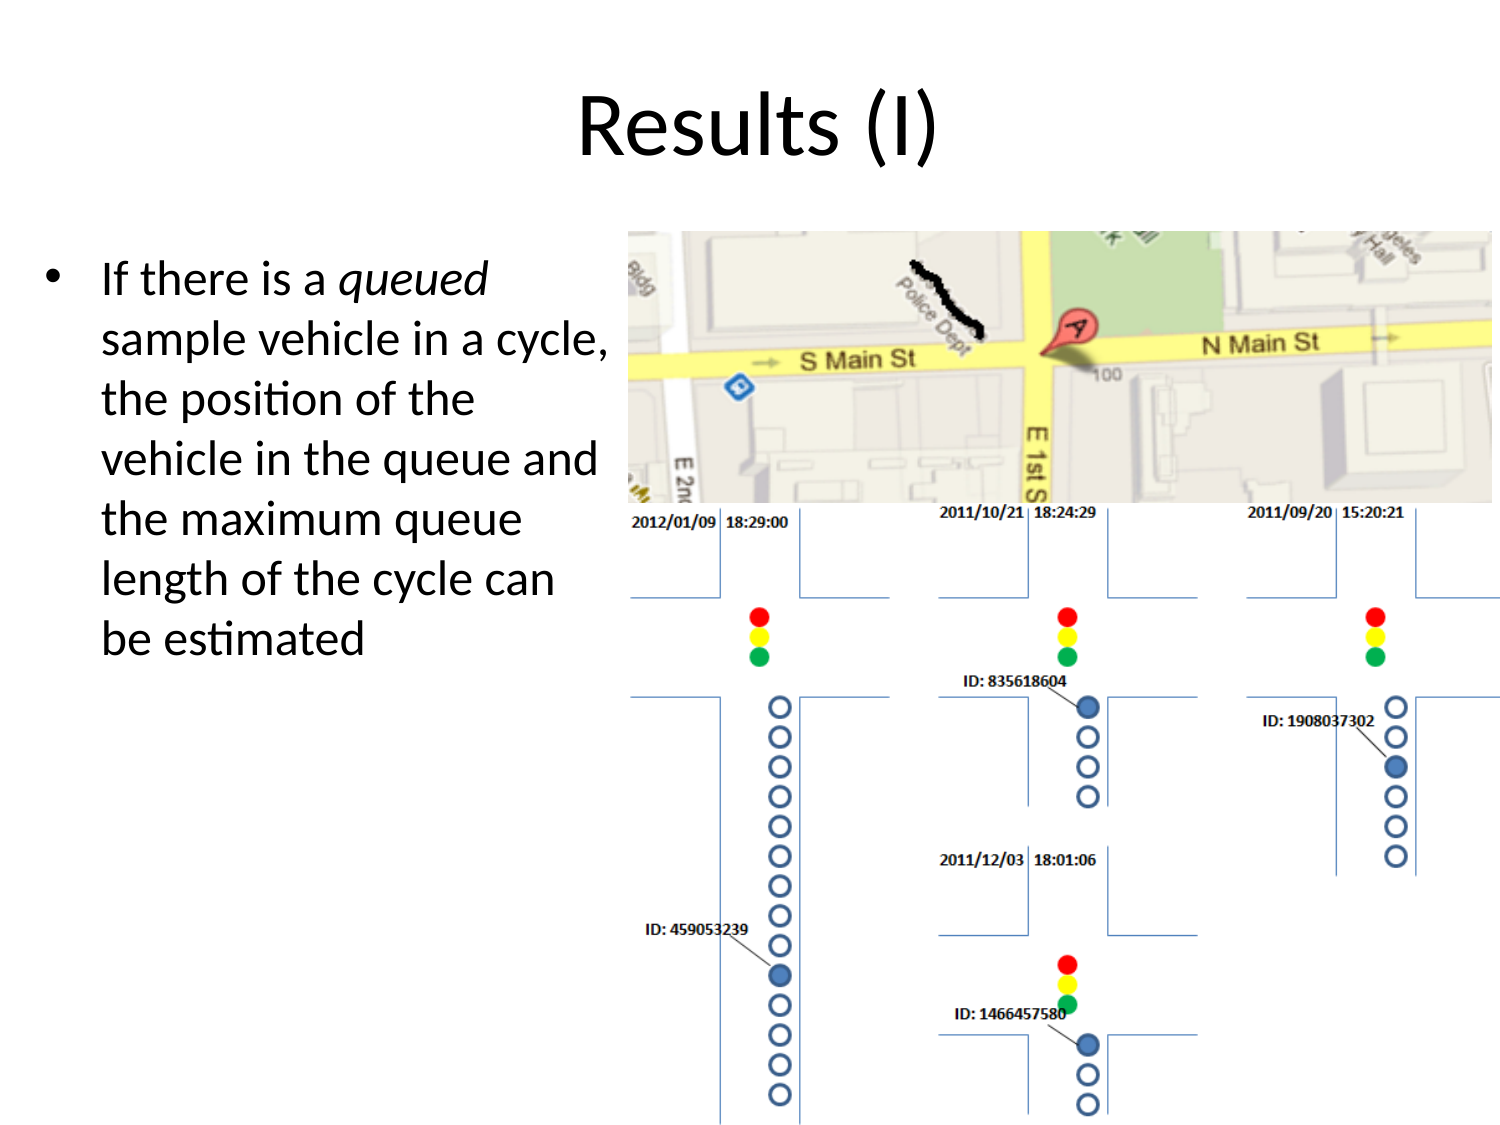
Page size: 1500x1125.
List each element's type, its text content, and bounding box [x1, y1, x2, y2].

title Results (I) [64, 25, 1453, 213]
list If there is a queued sample vehicle in a cycle, the position of the vehicle in the queue and the maximum queue length of the cycle can be estimated [29, 237, 623, 981]
picture [608, 231, 1500, 1125]
